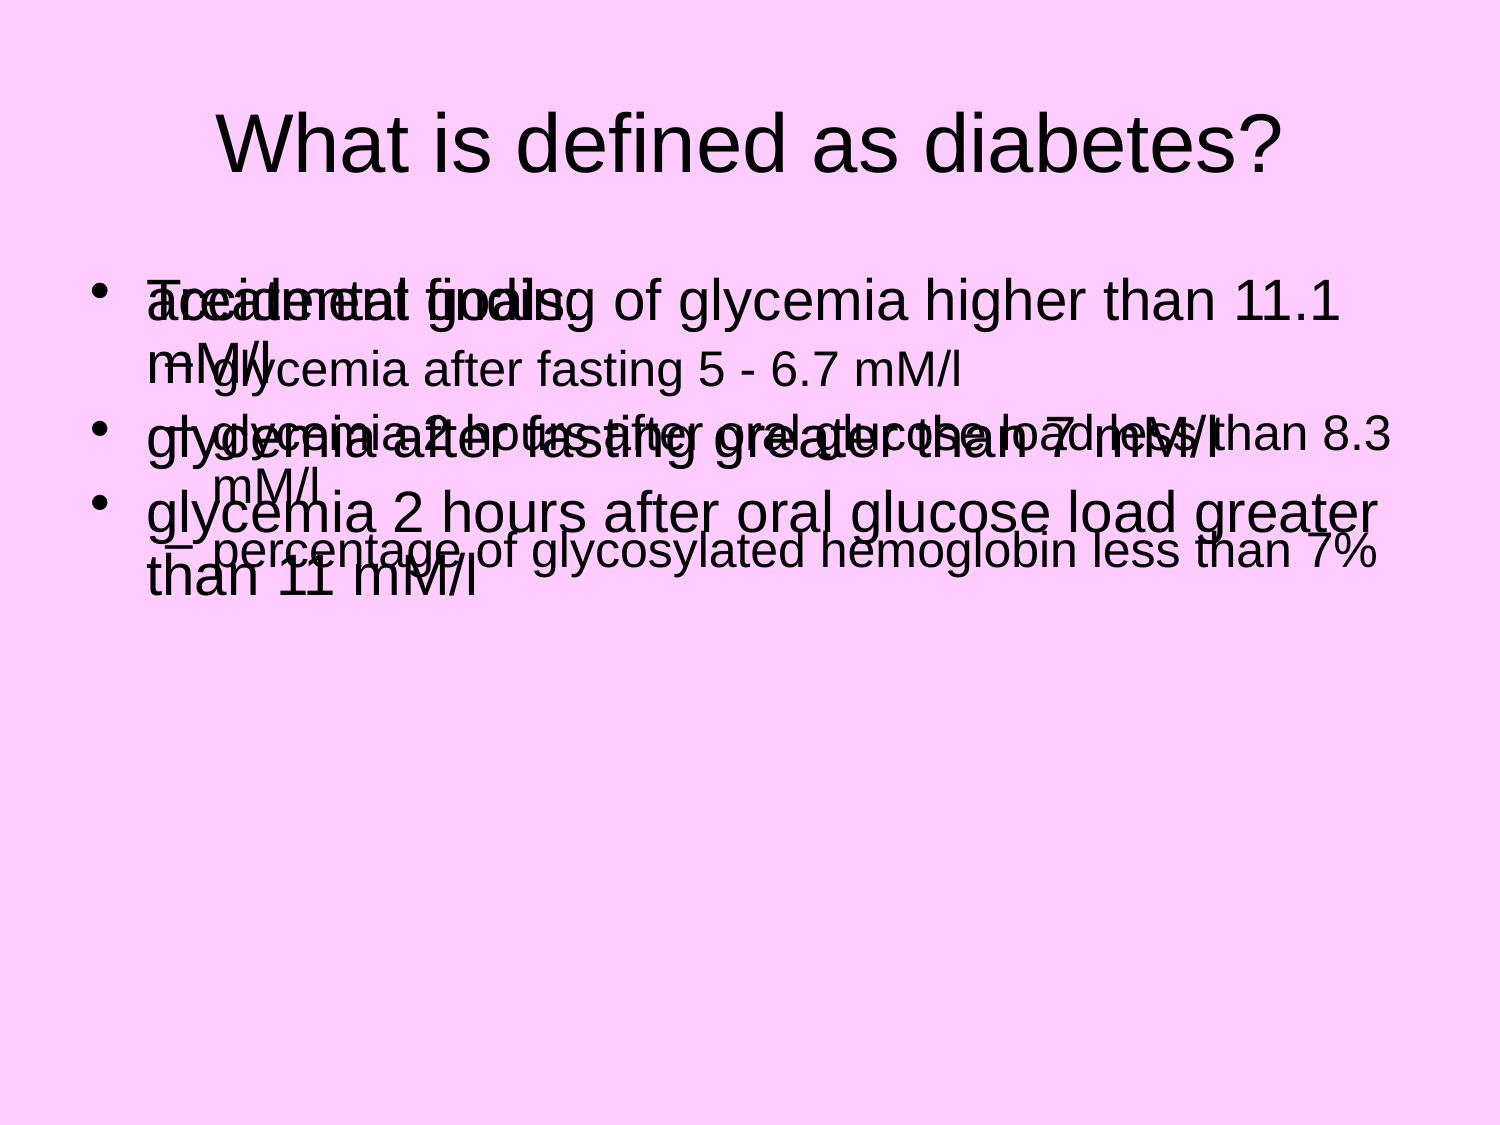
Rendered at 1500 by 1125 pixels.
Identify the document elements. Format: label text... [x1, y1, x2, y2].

list Treatment goals: glycemia after fasting 5 - 6.7 mM/l glycemia 2 hours after oral glucose load less than 8.3 mM/l percentage of glycosylated hemoglobin less than 7% [75, 262, 1425, 1005]
title What is defined as diabetes? [75, 45, 1425, 233]
